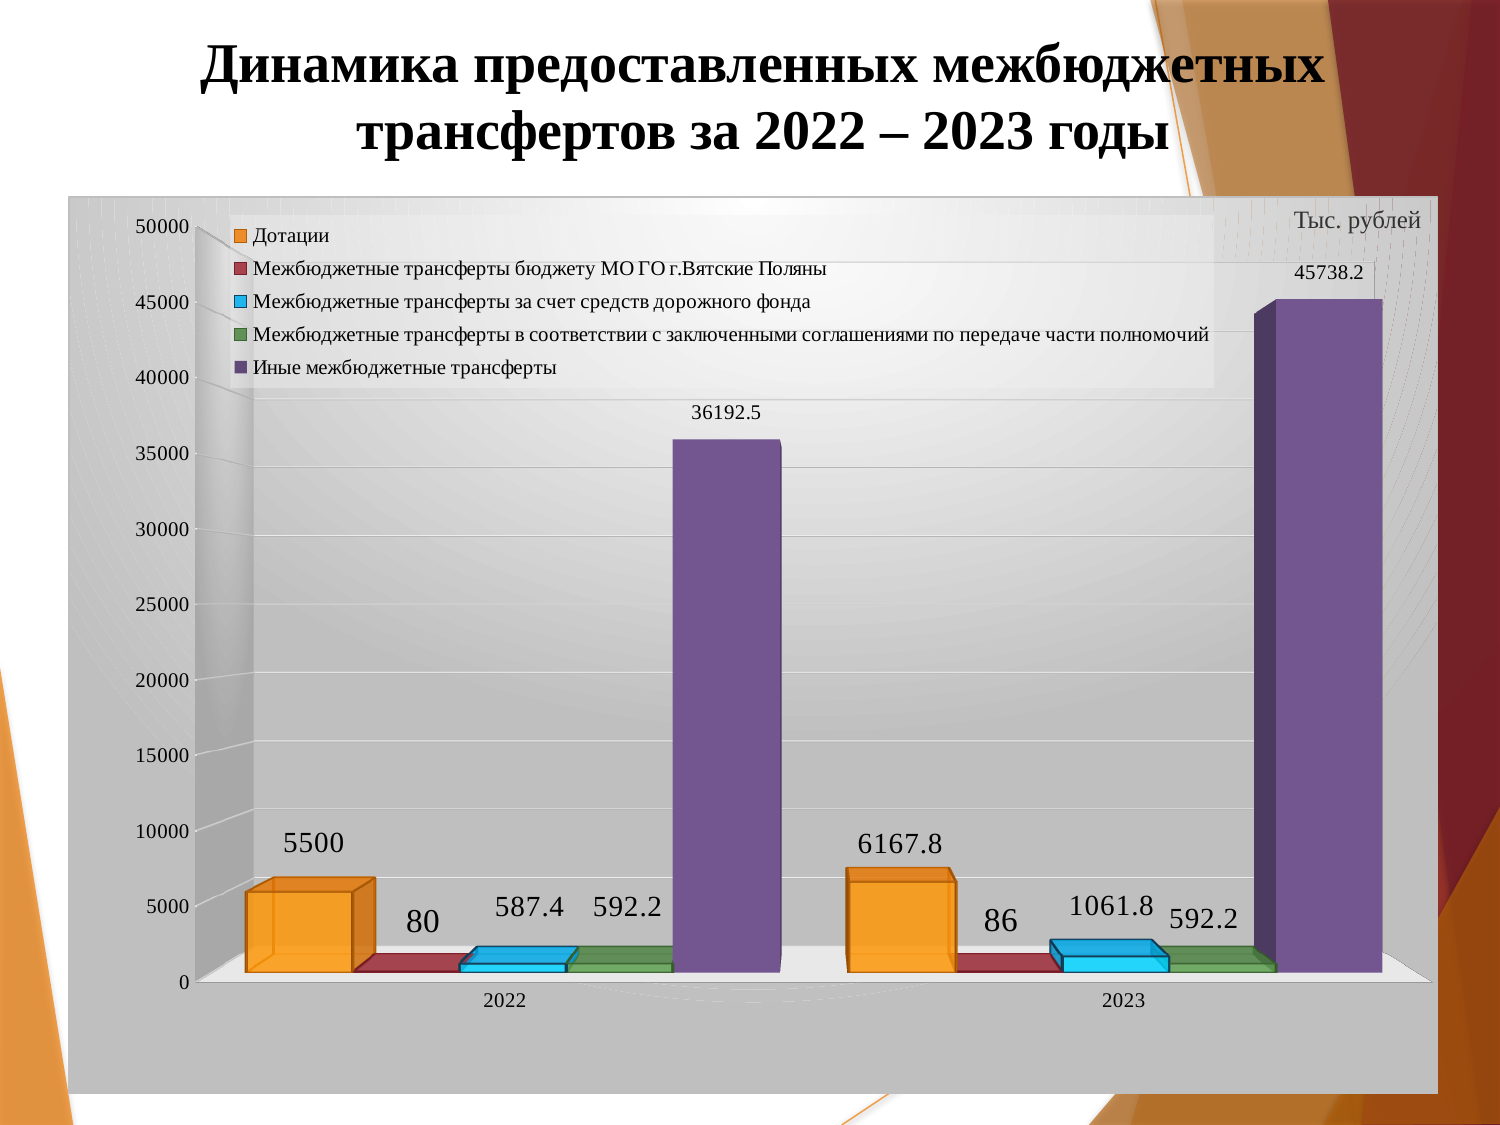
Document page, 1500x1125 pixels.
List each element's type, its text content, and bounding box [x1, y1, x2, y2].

title Динамика предоставленных межбюджетных трансфертов за 2022 – 2023 годы [88, 19, 1439, 169]
chart [68, 195, 1439, 1095]
